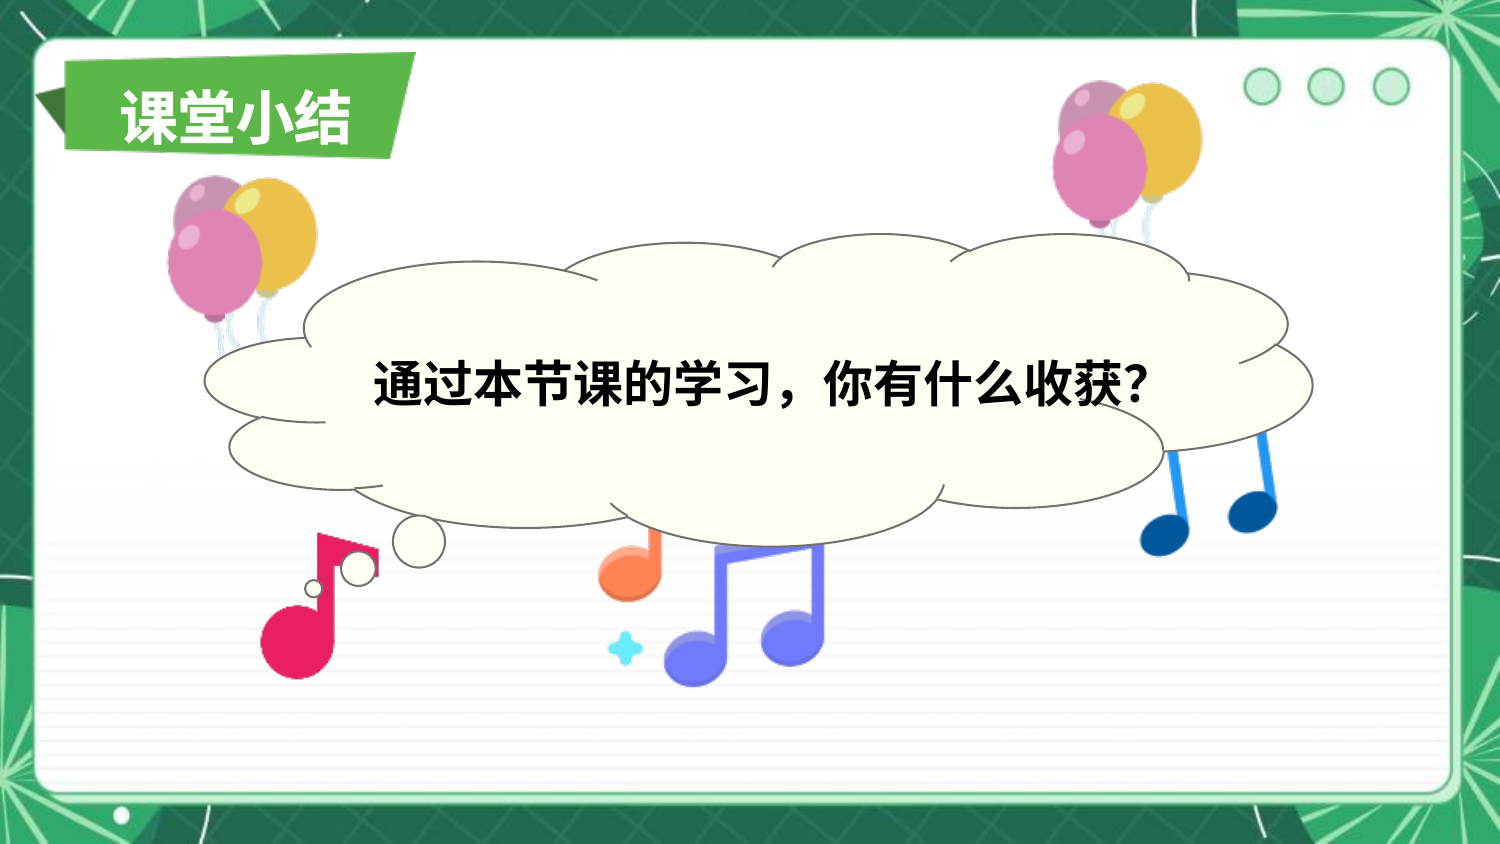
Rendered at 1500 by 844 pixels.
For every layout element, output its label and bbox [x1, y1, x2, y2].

text_box [34, 52, 416, 159]
picture [0, 0, 1500, 844]
text_box [205, 233, 1313, 546]
